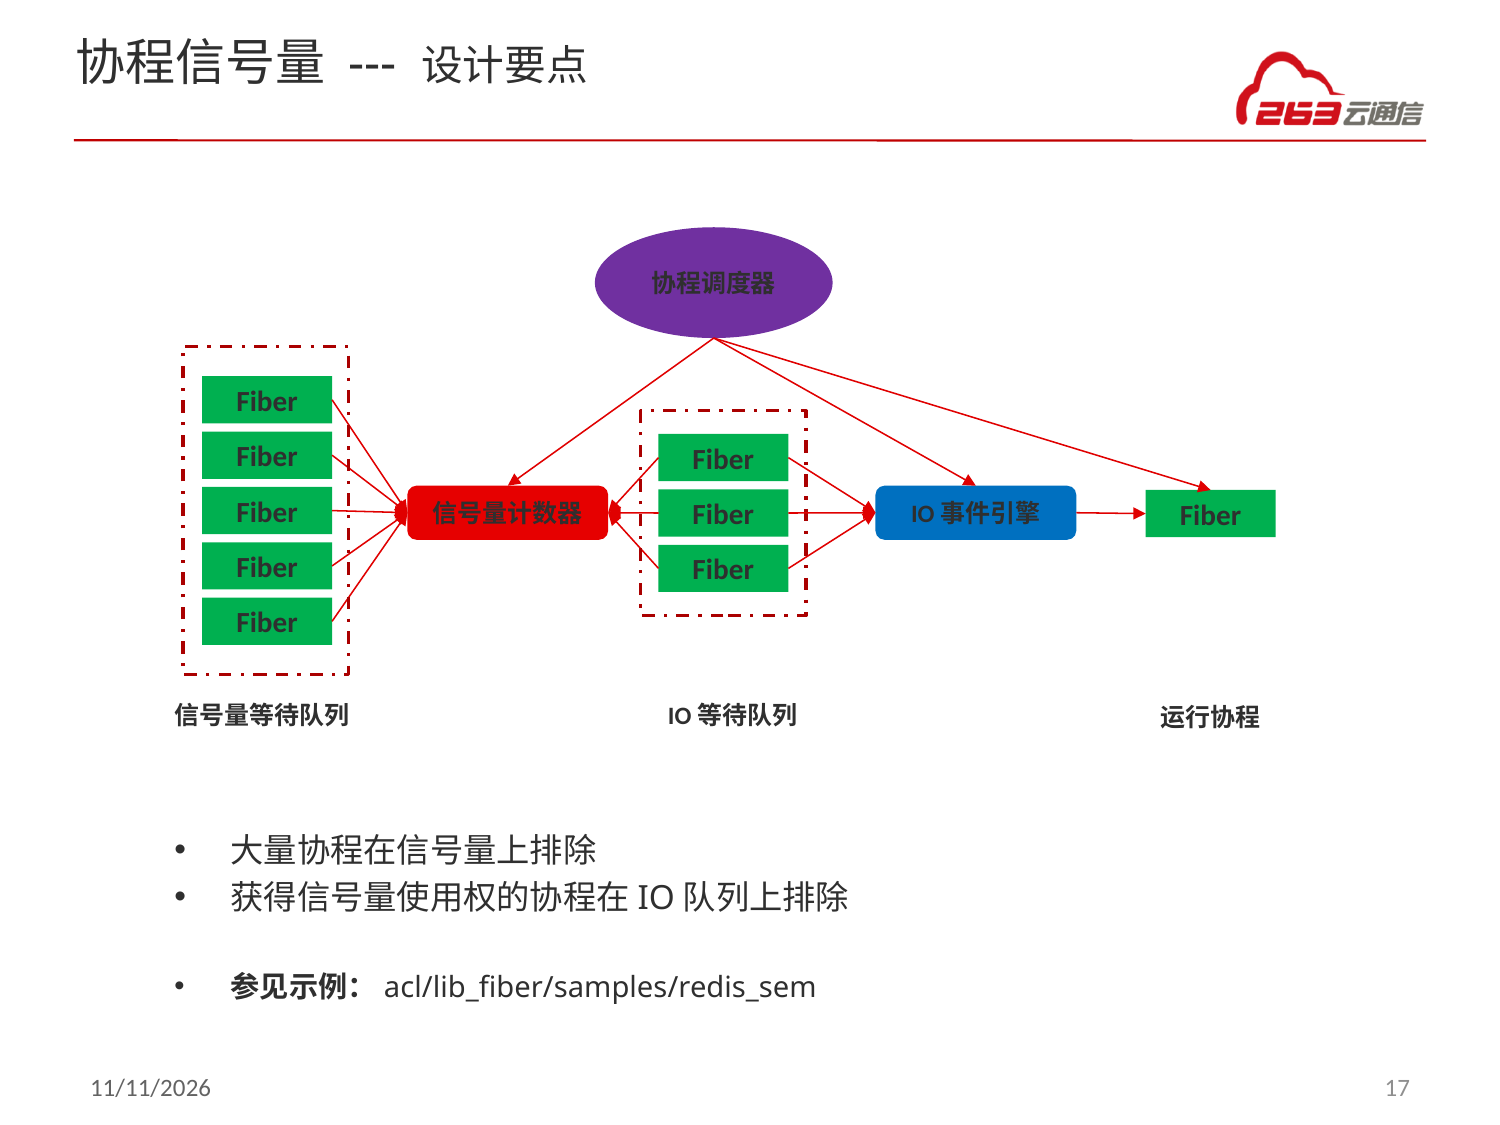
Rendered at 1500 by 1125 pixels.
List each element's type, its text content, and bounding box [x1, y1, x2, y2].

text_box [788, 499, 876, 511]
picture [1230, 37, 1430, 141]
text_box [331, 512, 408, 622]
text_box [788, 512, 876, 569]
text_box [639, 494, 808, 618]
text_box 运行协程 [1145, 694, 1314, 740]
text_box Fiber [1144, 488, 1278, 539]
text_box 协程调度器 [592, 225, 835, 336]
text_box [181, 344, 350, 676]
text_box 信号量计数器 [414, 483, 602, 542]
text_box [331, 454, 408, 509]
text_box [507, 337, 711, 486]
text_box IO等待队列 [653, 692, 821, 737]
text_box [713, 337, 1211, 491]
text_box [608, 512, 659, 569]
text_box IO事件引擎 [880, 499, 1079, 542]
title 协程信号量 --- 设计要点 [75, 30, 1235, 136]
text_box 信号量等待队列 [159, 692, 384, 738]
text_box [331, 399, 408, 454]
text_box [608, 494, 659, 511]
list 大量协程在信号量上排除 获得信号量使用权的协程在IO队列上排除 参见示例：acl/lib_fiber/samples/redis_sem [159, 821, 1300, 1029]
